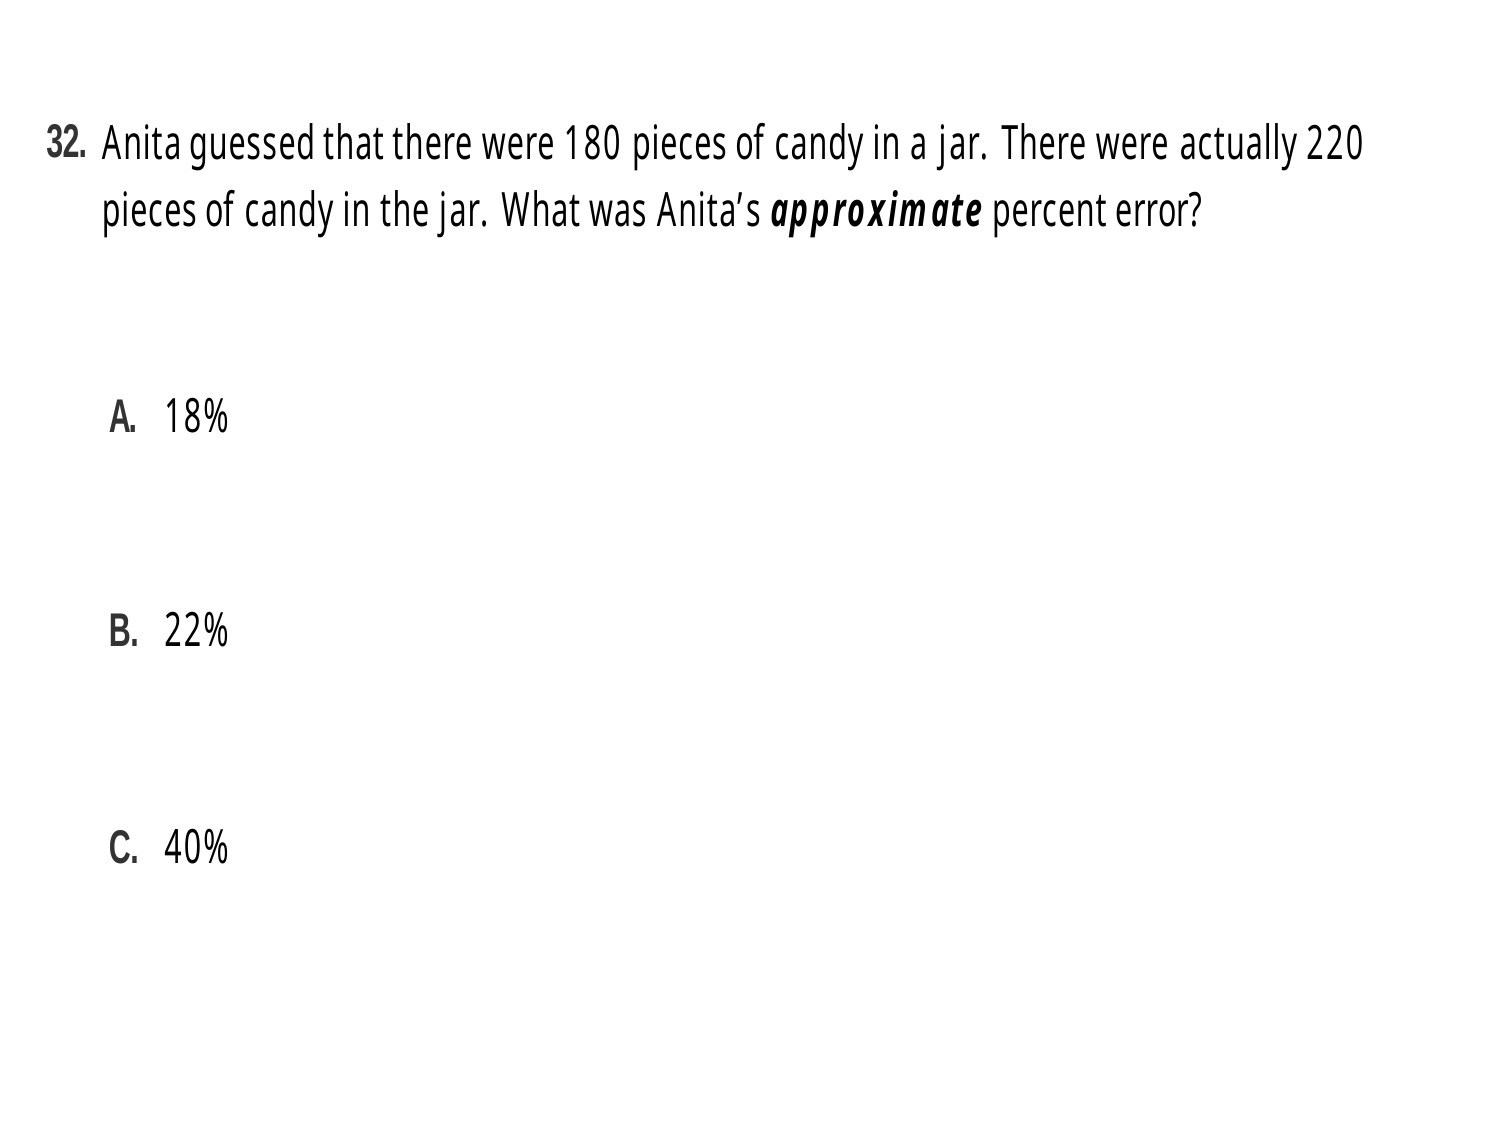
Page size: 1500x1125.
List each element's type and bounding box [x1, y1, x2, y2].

picture [37, 87, 1451, 1063]
